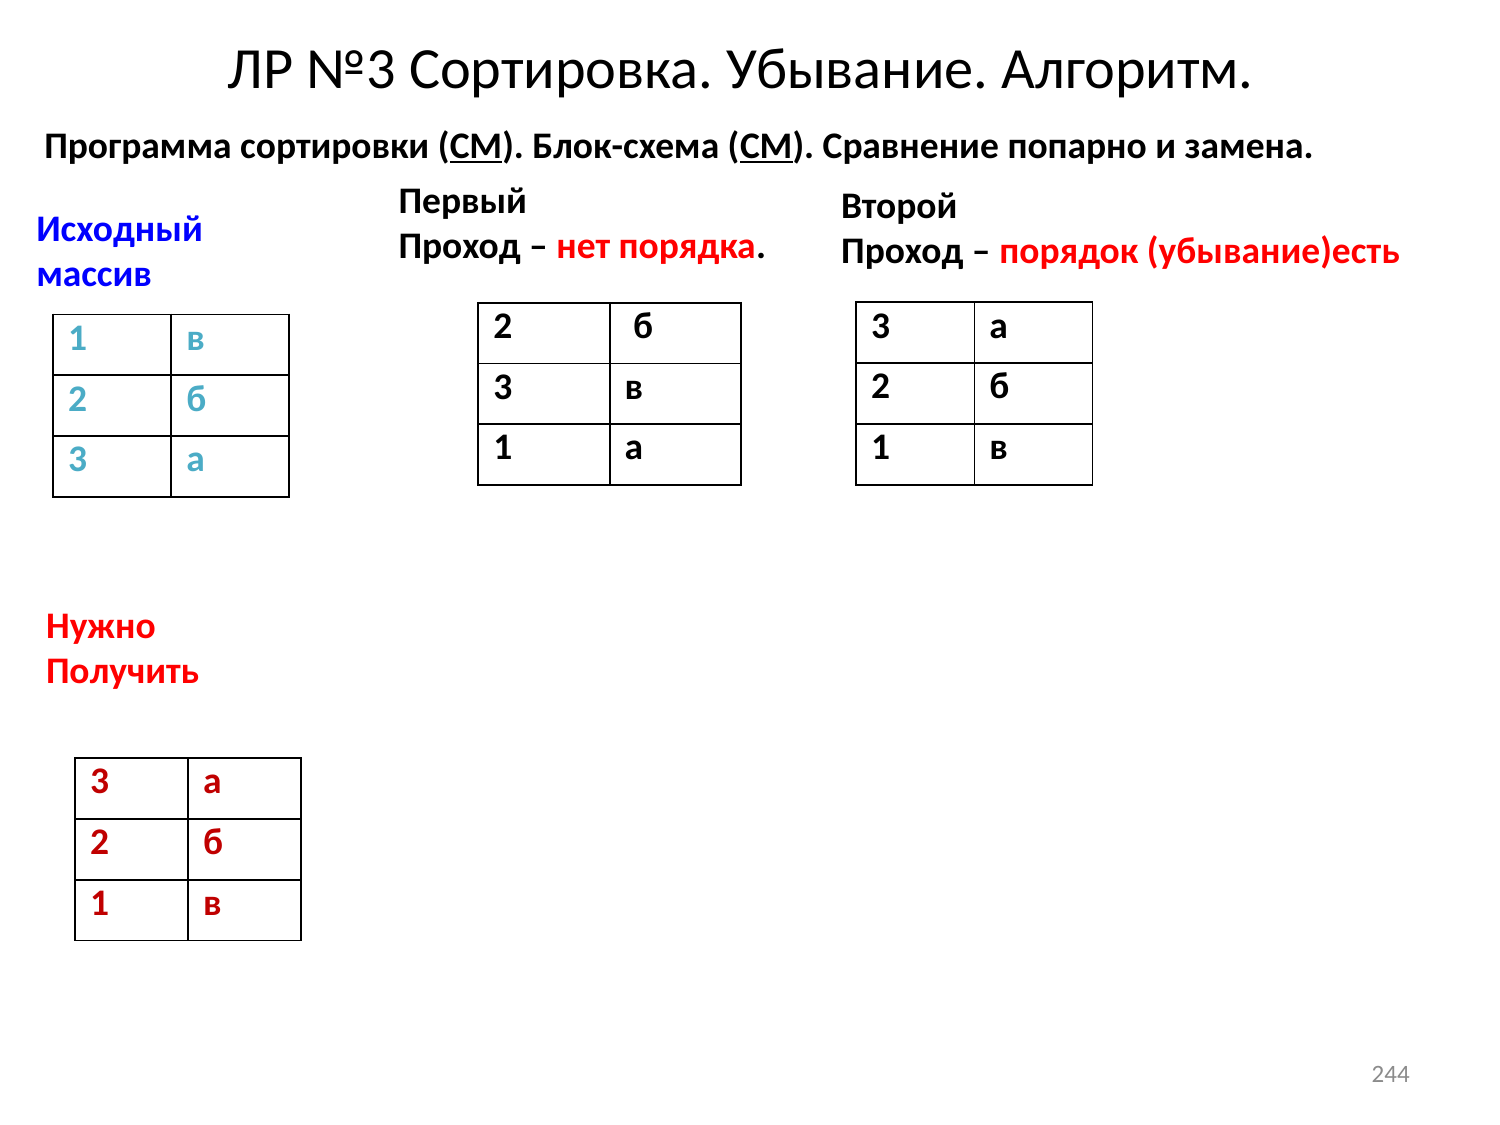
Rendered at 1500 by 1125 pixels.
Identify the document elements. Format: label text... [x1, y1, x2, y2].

table_cell 2 [54, 376, 170, 435]
table_cell 3 [479, 364, 609, 423]
table_cell 1 [76, 881, 187, 940]
table_cell в [611, 364, 740, 423]
title ЛР №3 Сортировка. Убывание. Алгоритм. [177, 12, 1305, 113]
table_header 3 [76, 759, 187, 818]
table_cell б [172, 376, 288, 435]
table_cell а [172, 437, 288, 496]
table_cell 3 [54, 437, 170, 496]
table_header в [172, 315, 288, 374]
table_header а [975, 303, 1092, 362]
table_header 1 [54, 315, 170, 374]
table_cell б [975, 364, 1092, 423]
slide_number 244 [1074, 1042, 1425, 1103]
table_header 3 [857, 303, 974, 362]
table_cell в [189, 881, 300, 940]
table_header а [189, 759, 300, 818]
table_cell 2 [76, 820, 187, 879]
table_cell 2 [857, 364, 974, 423]
table_cell 1 [857, 425, 974, 484]
table_cell а [611, 425, 740, 484]
text_box Первый Проход – нет порядка. [383, 168, 798, 273]
table_cell 1 [479, 425, 609, 484]
table_header 2 [479, 304, 609, 363]
text_box Программа сортировки (СМ). Блок-схема (СМ). Сравнение попарно и замена. [29, 113, 1453, 173]
text_box Исходный массив [21, 196, 235, 301]
table_header б [611, 304, 740, 363]
text_box Нужно Получить [31, 593, 244, 699]
table_cell в [975, 425, 1092, 484]
text_box Второй Проход – порядок (убывание)есть [826, 173, 1453, 279]
table_cell б [189, 820, 300, 879]
